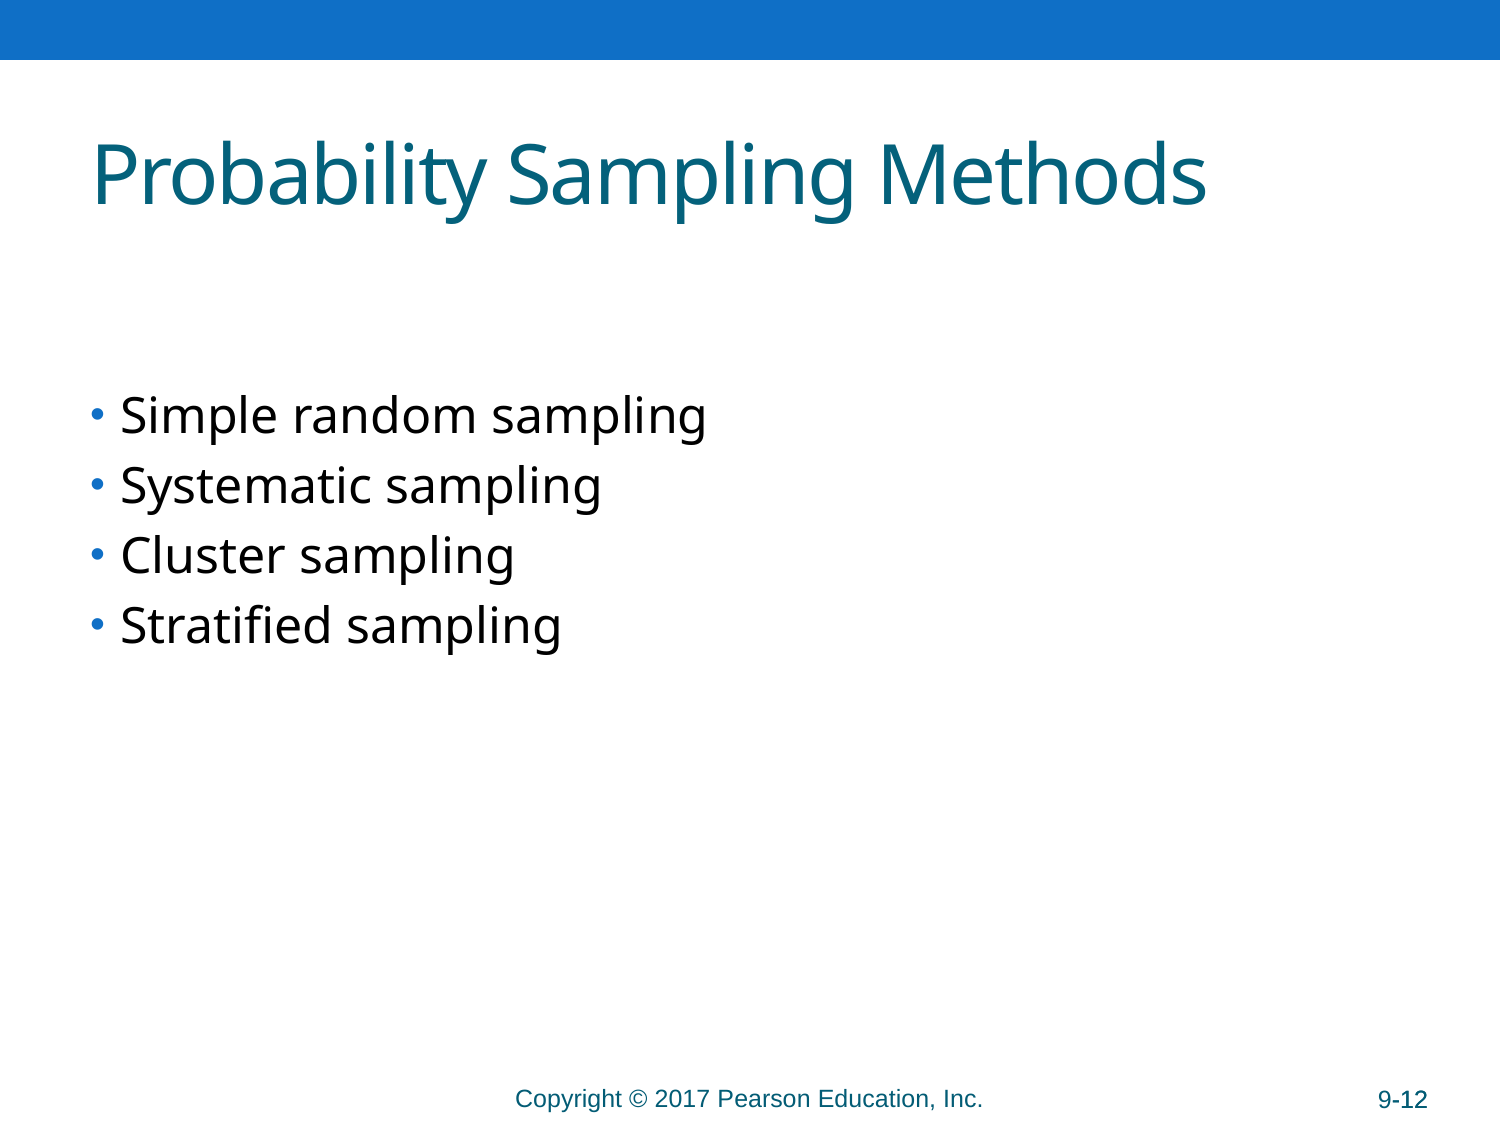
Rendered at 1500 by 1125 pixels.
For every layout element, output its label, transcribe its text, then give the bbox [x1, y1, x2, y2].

list Simple random sampling Systematic sampling Cluster sampling Stratified sampling [75, 376, 1425, 1125]
title Probability Sampling Methods [75, 90, 1425, 253]
